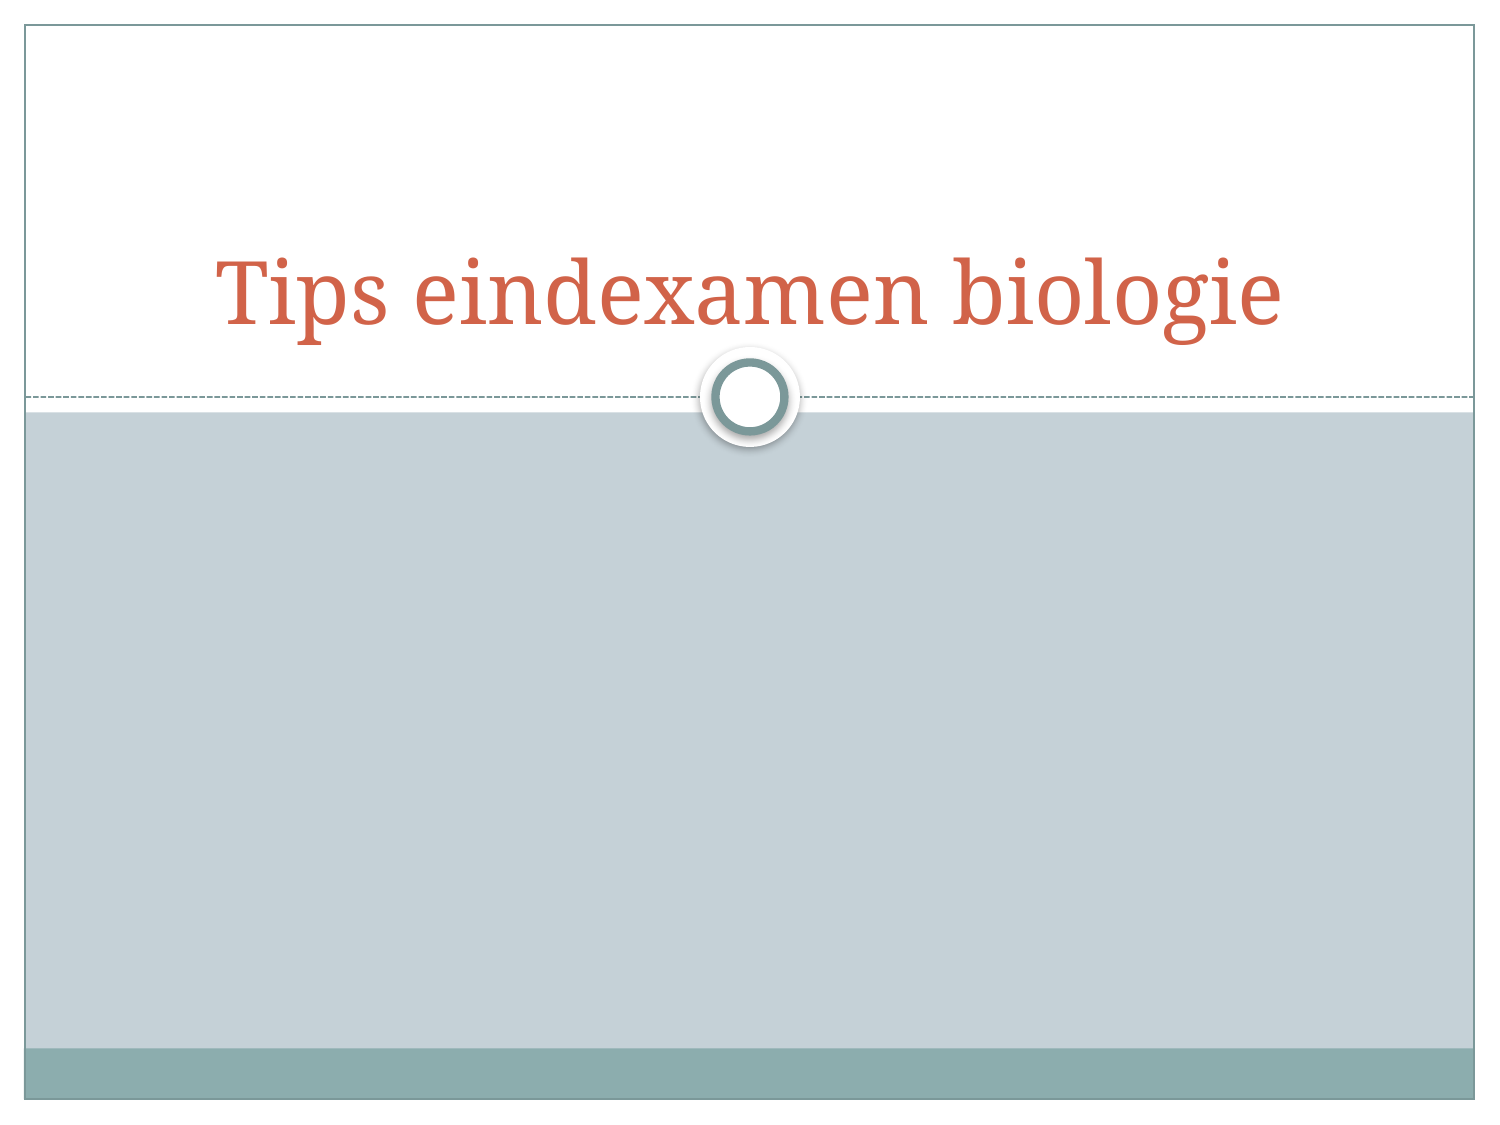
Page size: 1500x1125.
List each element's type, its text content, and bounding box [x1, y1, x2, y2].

title Tips eindexamen biologie [112, 62, 1388, 350]
